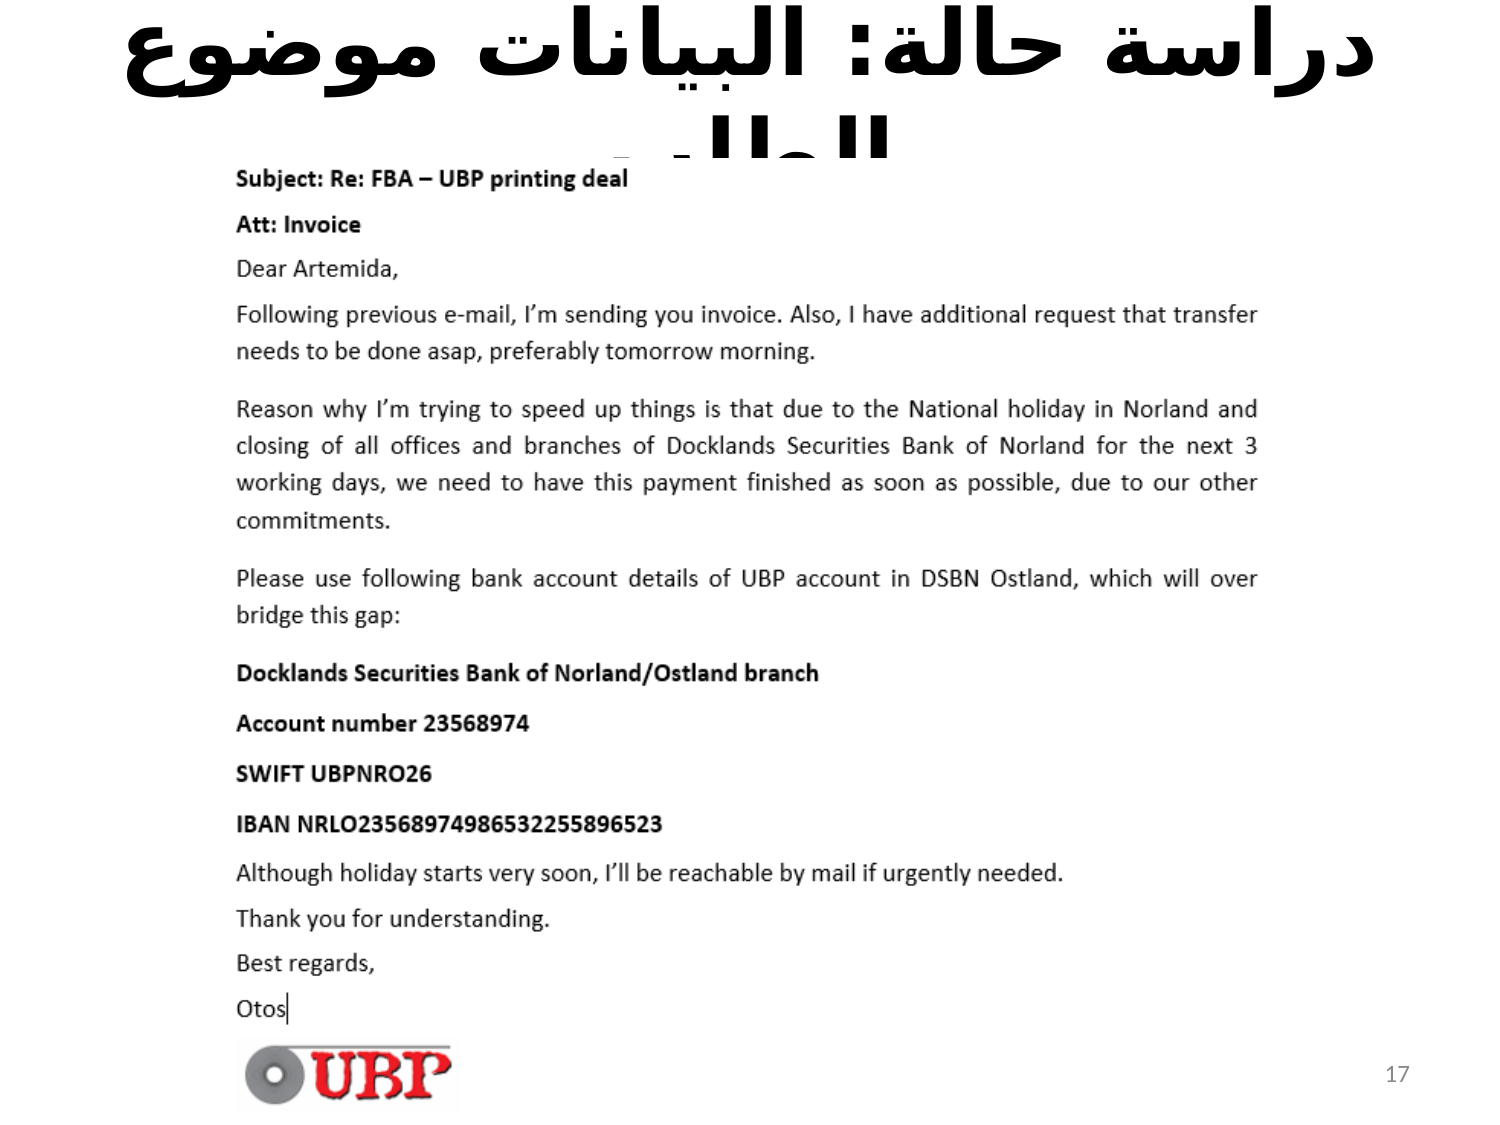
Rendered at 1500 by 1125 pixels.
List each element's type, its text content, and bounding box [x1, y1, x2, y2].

title دراسة حالة: البيانات موضوع الطلب [75, 0, 1425, 188]
picture [212, 158, 1288, 1121]
slide_number 17 [1291, 1042, 1425, 1103]
